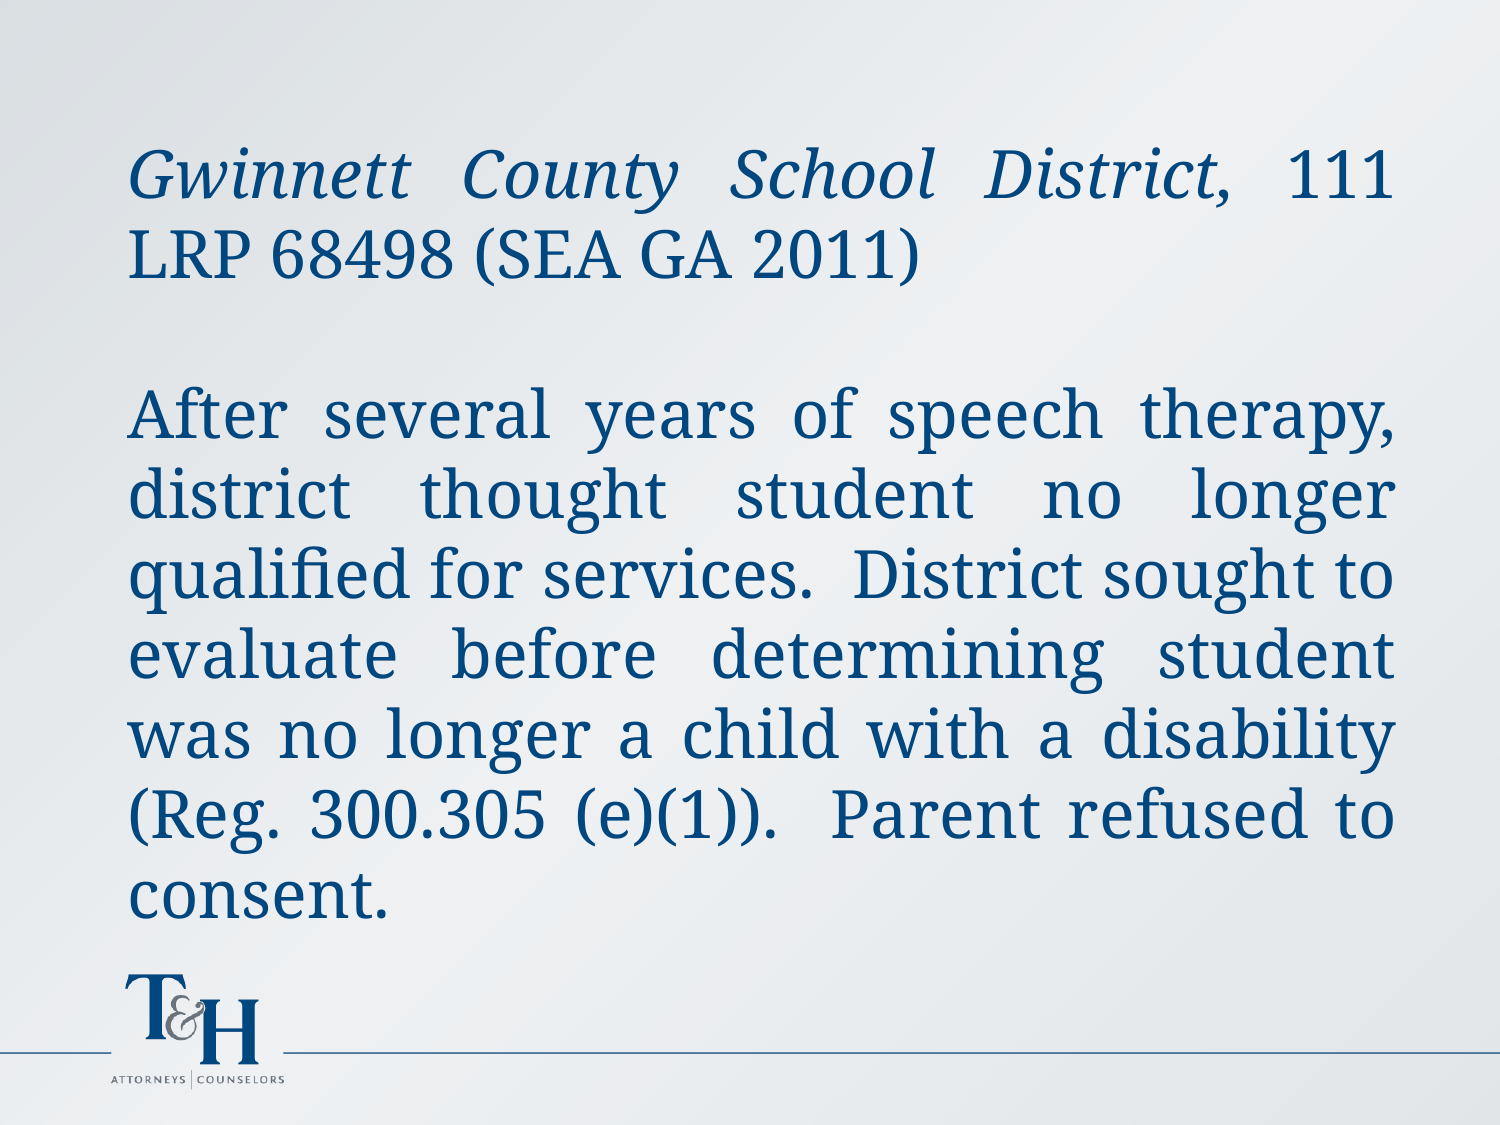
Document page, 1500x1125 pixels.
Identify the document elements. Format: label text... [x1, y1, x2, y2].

picture [0, 0, 1500, 1125]
text_box Gwinnett County School District, 111 LRP 68498 (SEA GA 2011) After several years of speech therapy, district thought student no longer qualified for services. District sought to evaluate before determining student was no longer a child with a disability (Reg. 300.305 (e)(1)). Parent refused to consent. [112, 124, 1413, 940]
